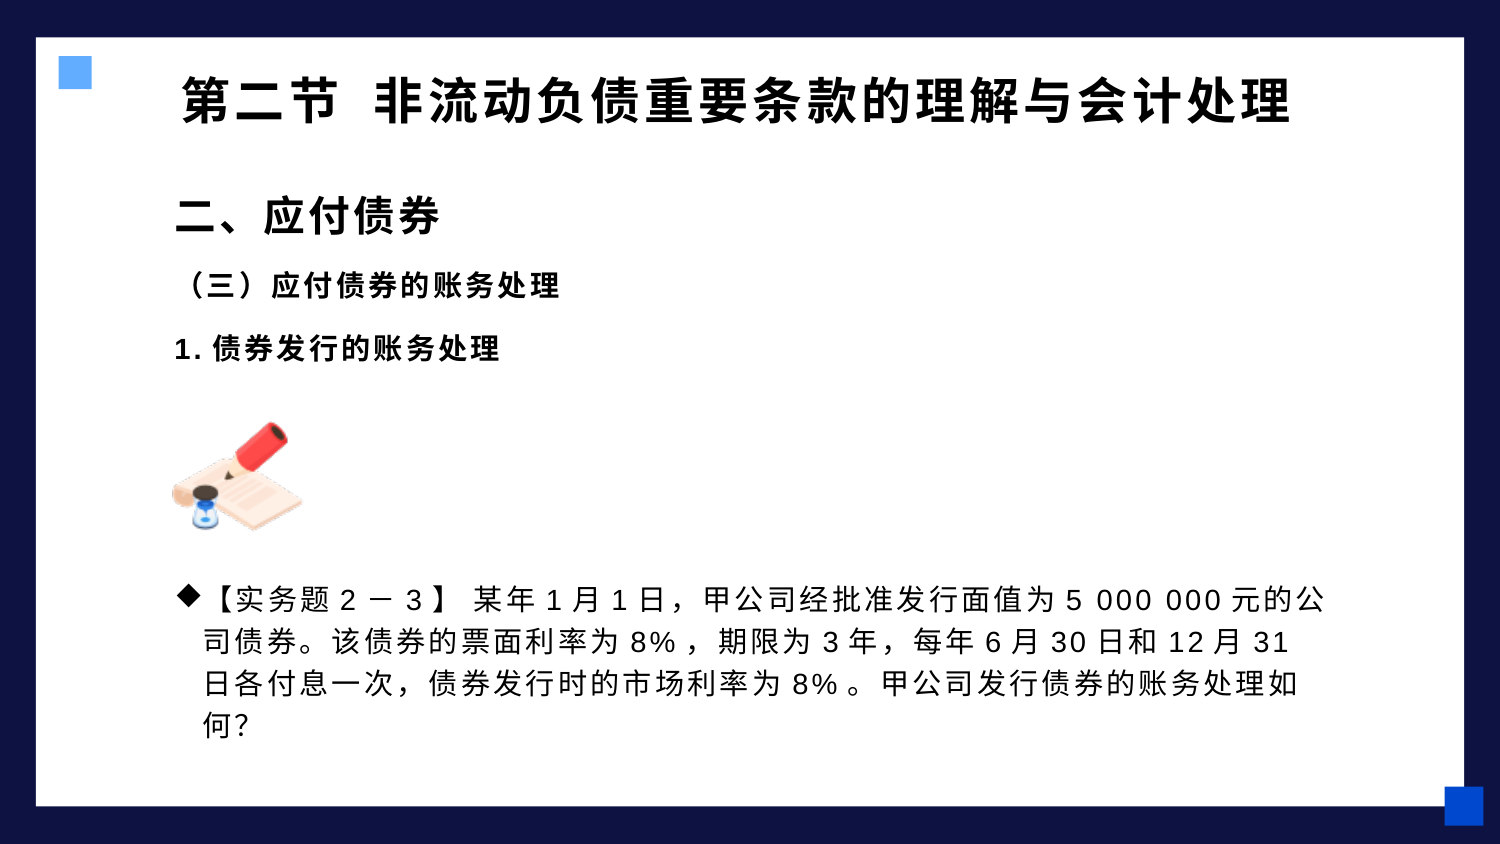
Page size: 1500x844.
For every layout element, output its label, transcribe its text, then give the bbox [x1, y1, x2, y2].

list 二、应付债券 （三）应付债券的账务处理 1.债券发行的账务处理 【实务题2－3】 某年1月1日，甲公司经批准发行面值为5 000 000元的公司债券。该债券的票面利率为8%，期限为3年，每年6月30日和12月31日各付息一次，债券发行时的市场利率为8%。甲公司发行债券的账务处理如何？ [157, 179, 1343, 604]
title 第二节 非流动负债重要条款的理解与会计处理 [141, 48, 1327, 138]
picture [157, 398, 308, 549]
